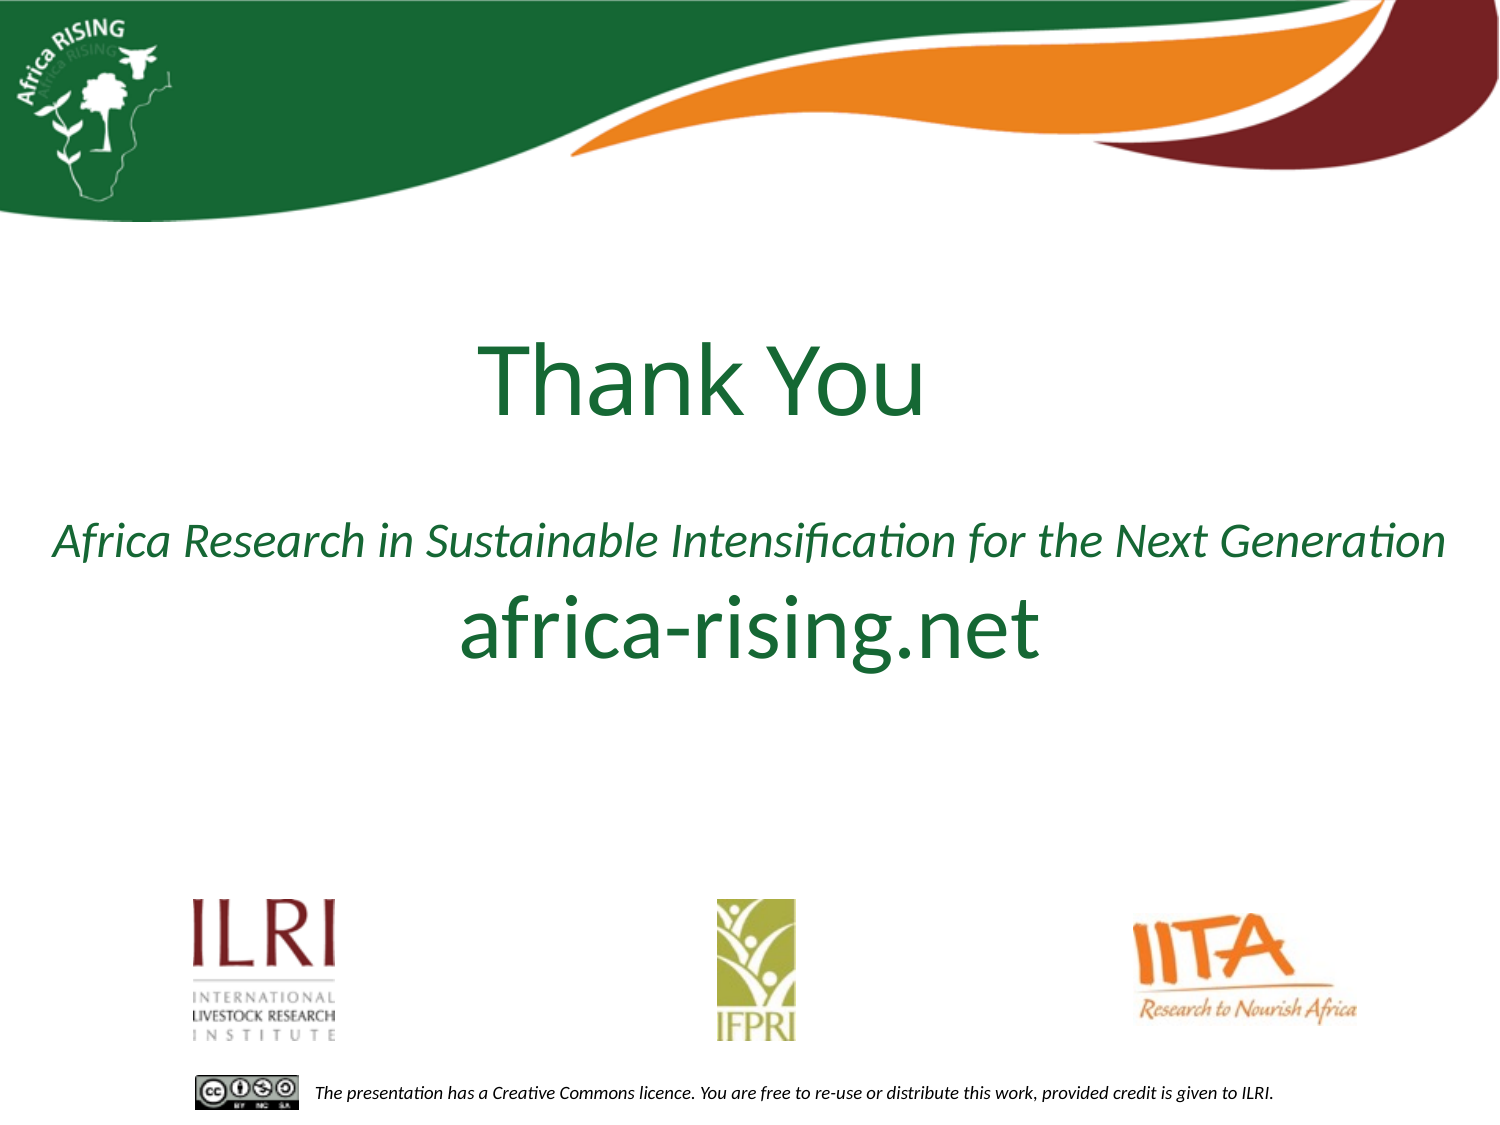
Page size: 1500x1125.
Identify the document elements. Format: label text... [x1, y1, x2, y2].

picture [193, 899, 335, 1041]
picture [195, 1075, 299, 1110]
picture [717, 899, 796, 1041]
picture [1133, 913, 1357, 1026]
text_box Thank You [78, 312, 1329, 500]
picture [0, 0, 1499, 222]
